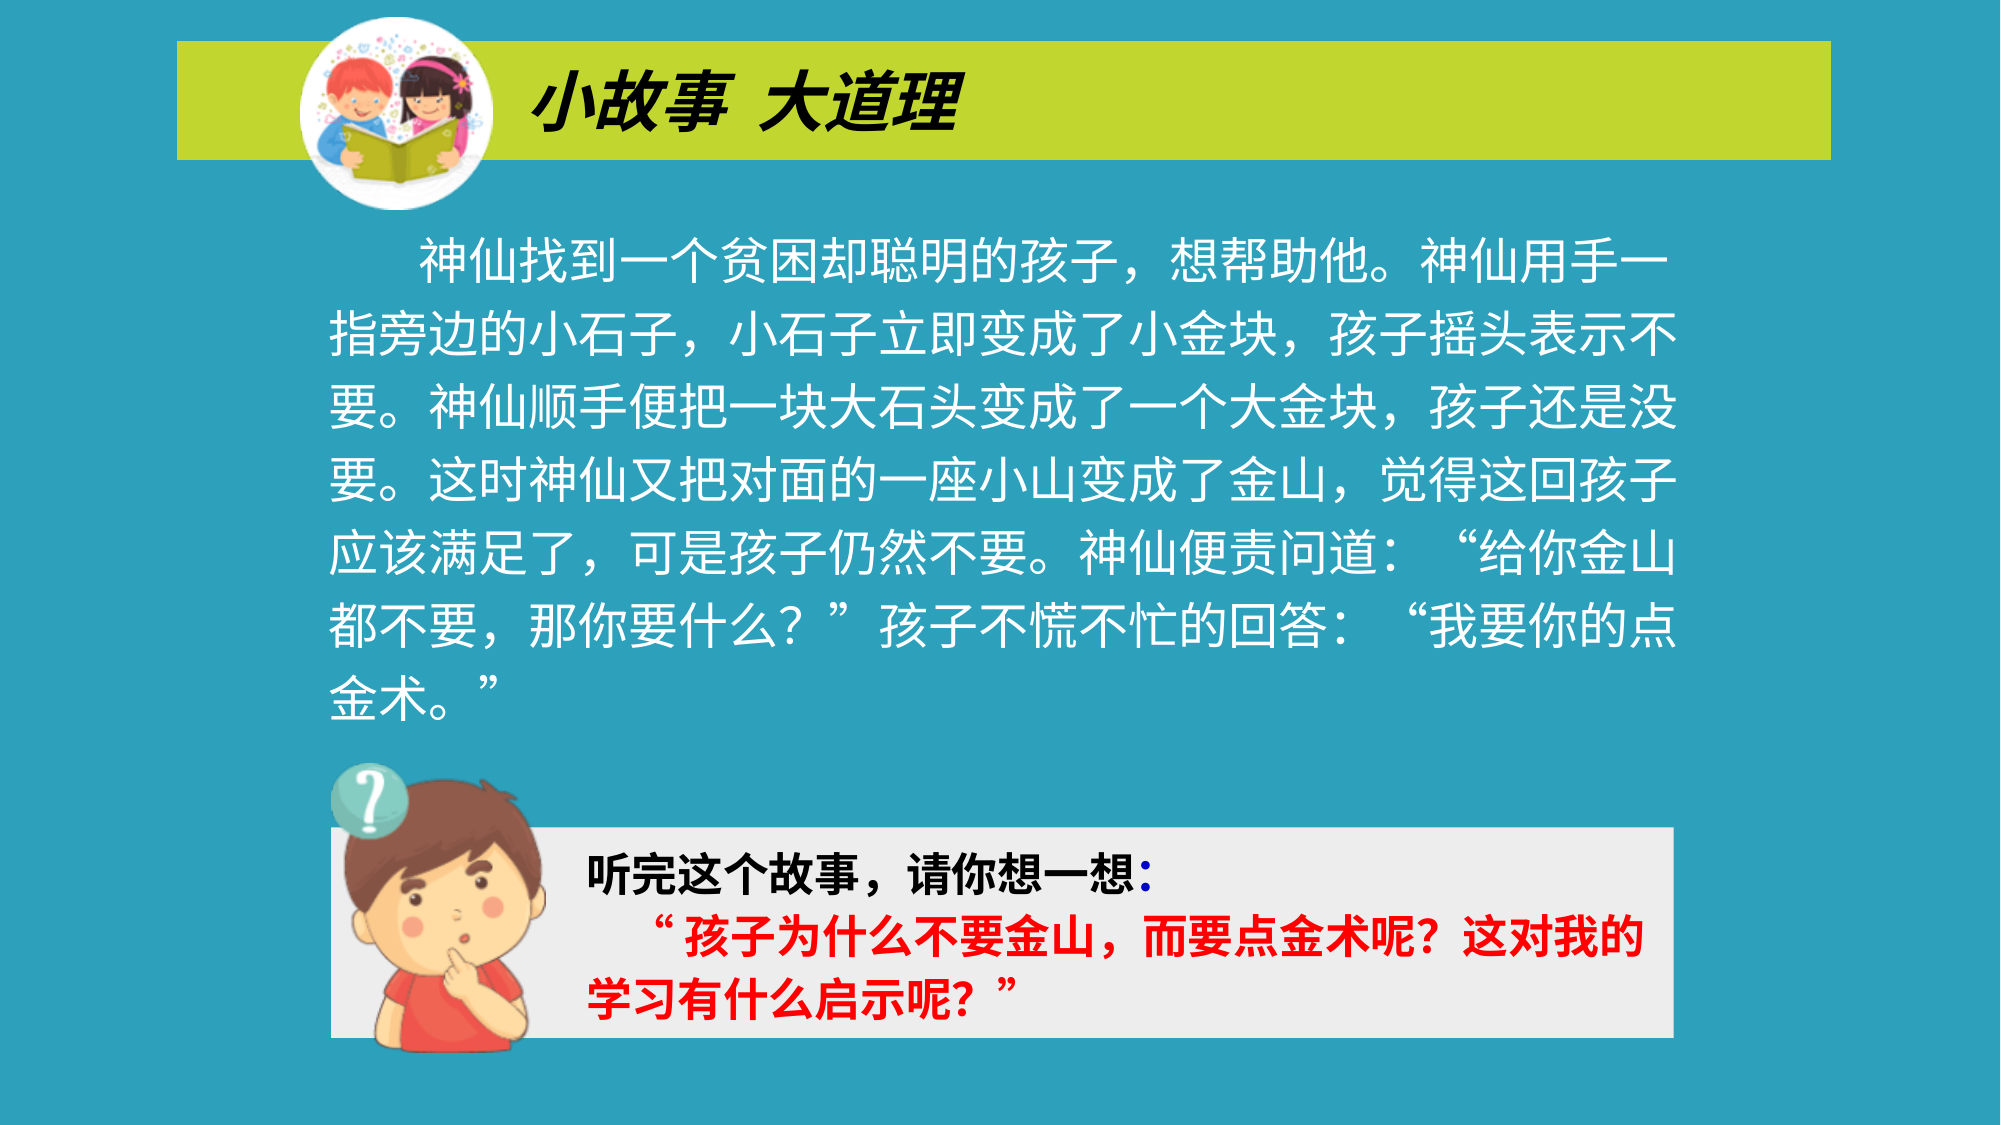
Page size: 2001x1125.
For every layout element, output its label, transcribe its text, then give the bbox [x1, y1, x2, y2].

text_box 听完这个故事，请你想一想： “孩子为什么不要金山，而要点金术呢？这对我的学习有什么启示呢？” [571, 830, 1681, 1033]
picture [0, 0, 2001, 1125]
text_box 神仙找到一个贫困却聪明的孩子，想帮助他。神仙用手一指旁边的小石子，小石子立即变成了小金块，孩子摇头表示不要。神仙顺手便把一块大石头变成了一个大金块，孩子还是没要。这时神仙又把对面的一座小山变成了金山，觉得这回孩子应该满足了，可是孩子仍然不要。神仙便责问道：“给你金山都不要，那你要什么？”孩子不慌不忙的回答：“我要你的点金术。” [313, 209, 1696, 735]
text_box [546, 826, 1675, 1039]
